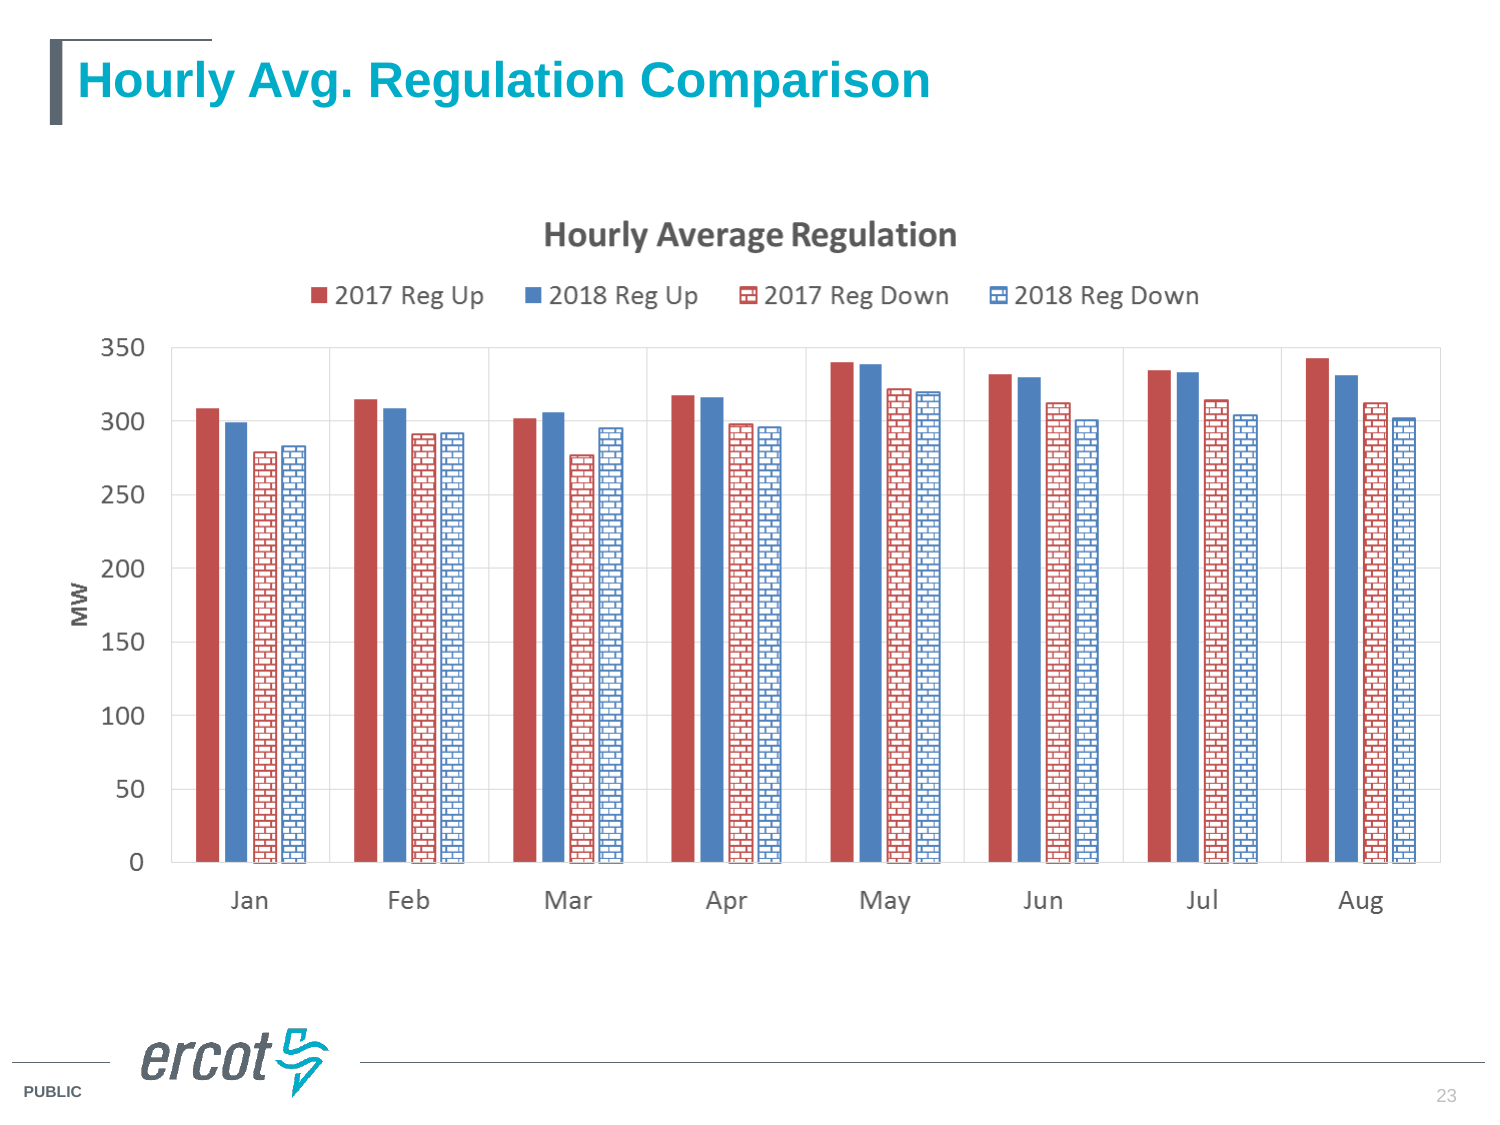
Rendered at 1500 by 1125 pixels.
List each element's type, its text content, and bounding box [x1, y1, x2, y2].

title Hourly Avg. Regulation Comparison [62, 39, 1450, 125]
picture [37, 194, 1463, 931]
picture [137, 1024, 332, 1100]
